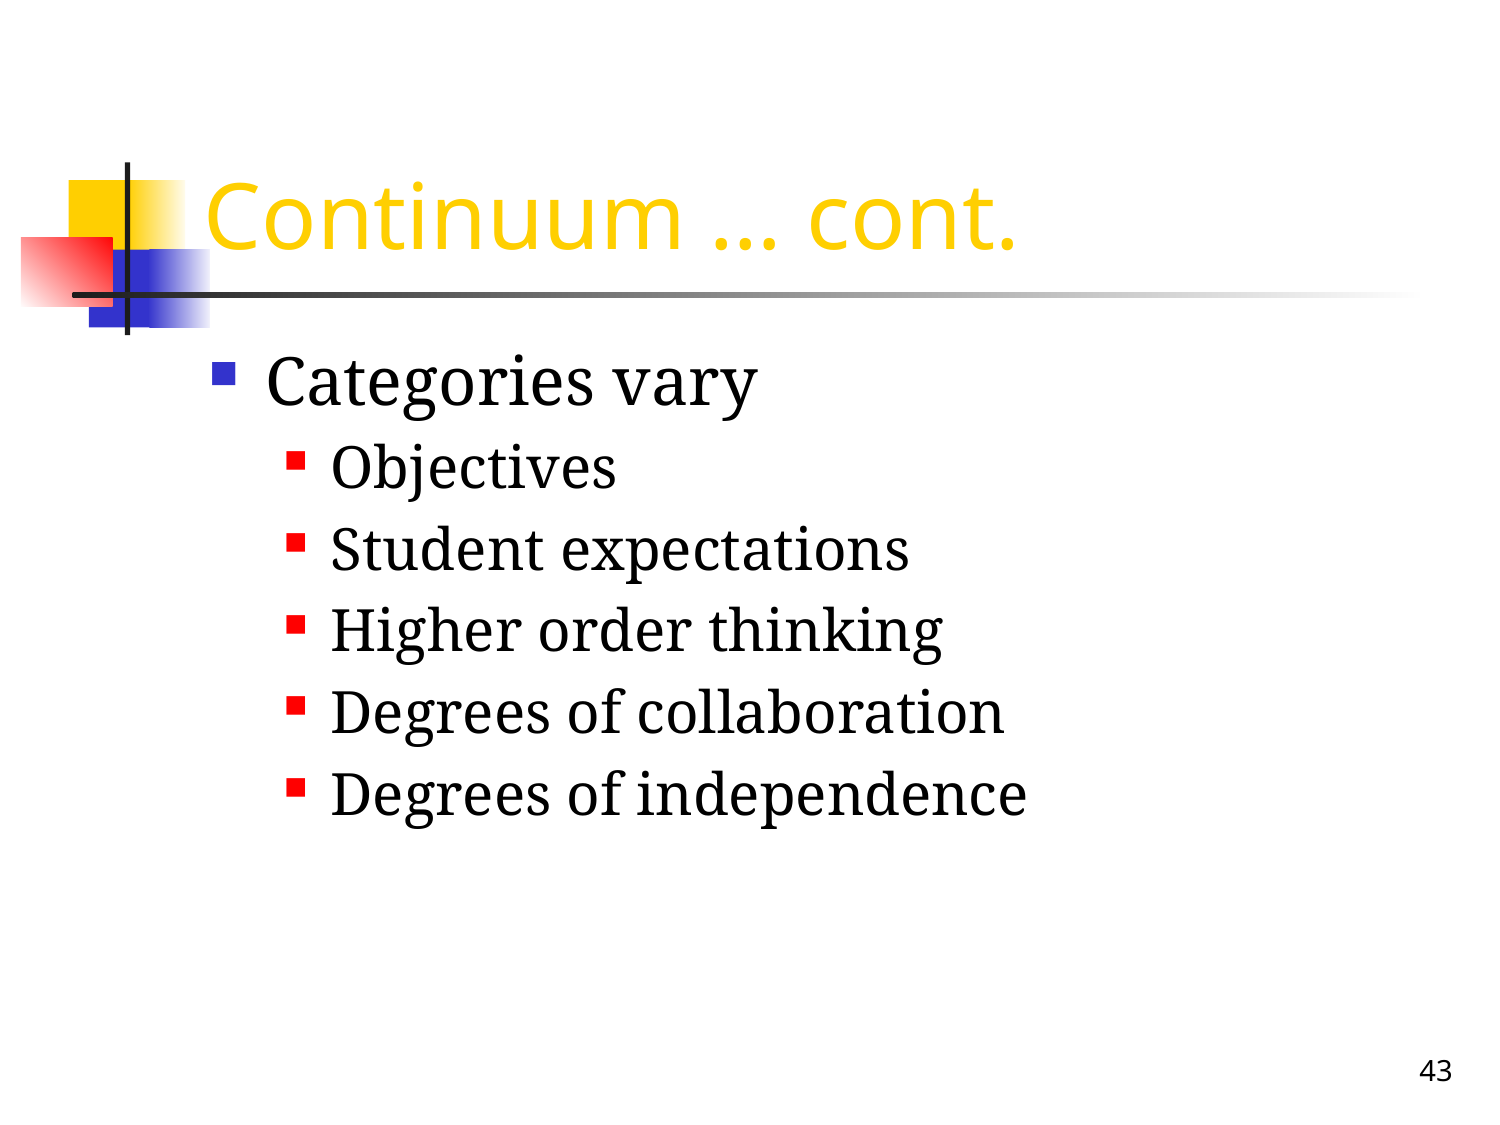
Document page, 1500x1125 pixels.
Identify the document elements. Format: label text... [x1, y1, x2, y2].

slide_number 43 [1154, 1023, 1468, 1100]
list Categories vary Objectives Student expectations Higher order thinking Degrees of collaboration Degrees of independence [193, 330, 1470, 1007]
title Continuum … cont. [188, 34, 1468, 276]
